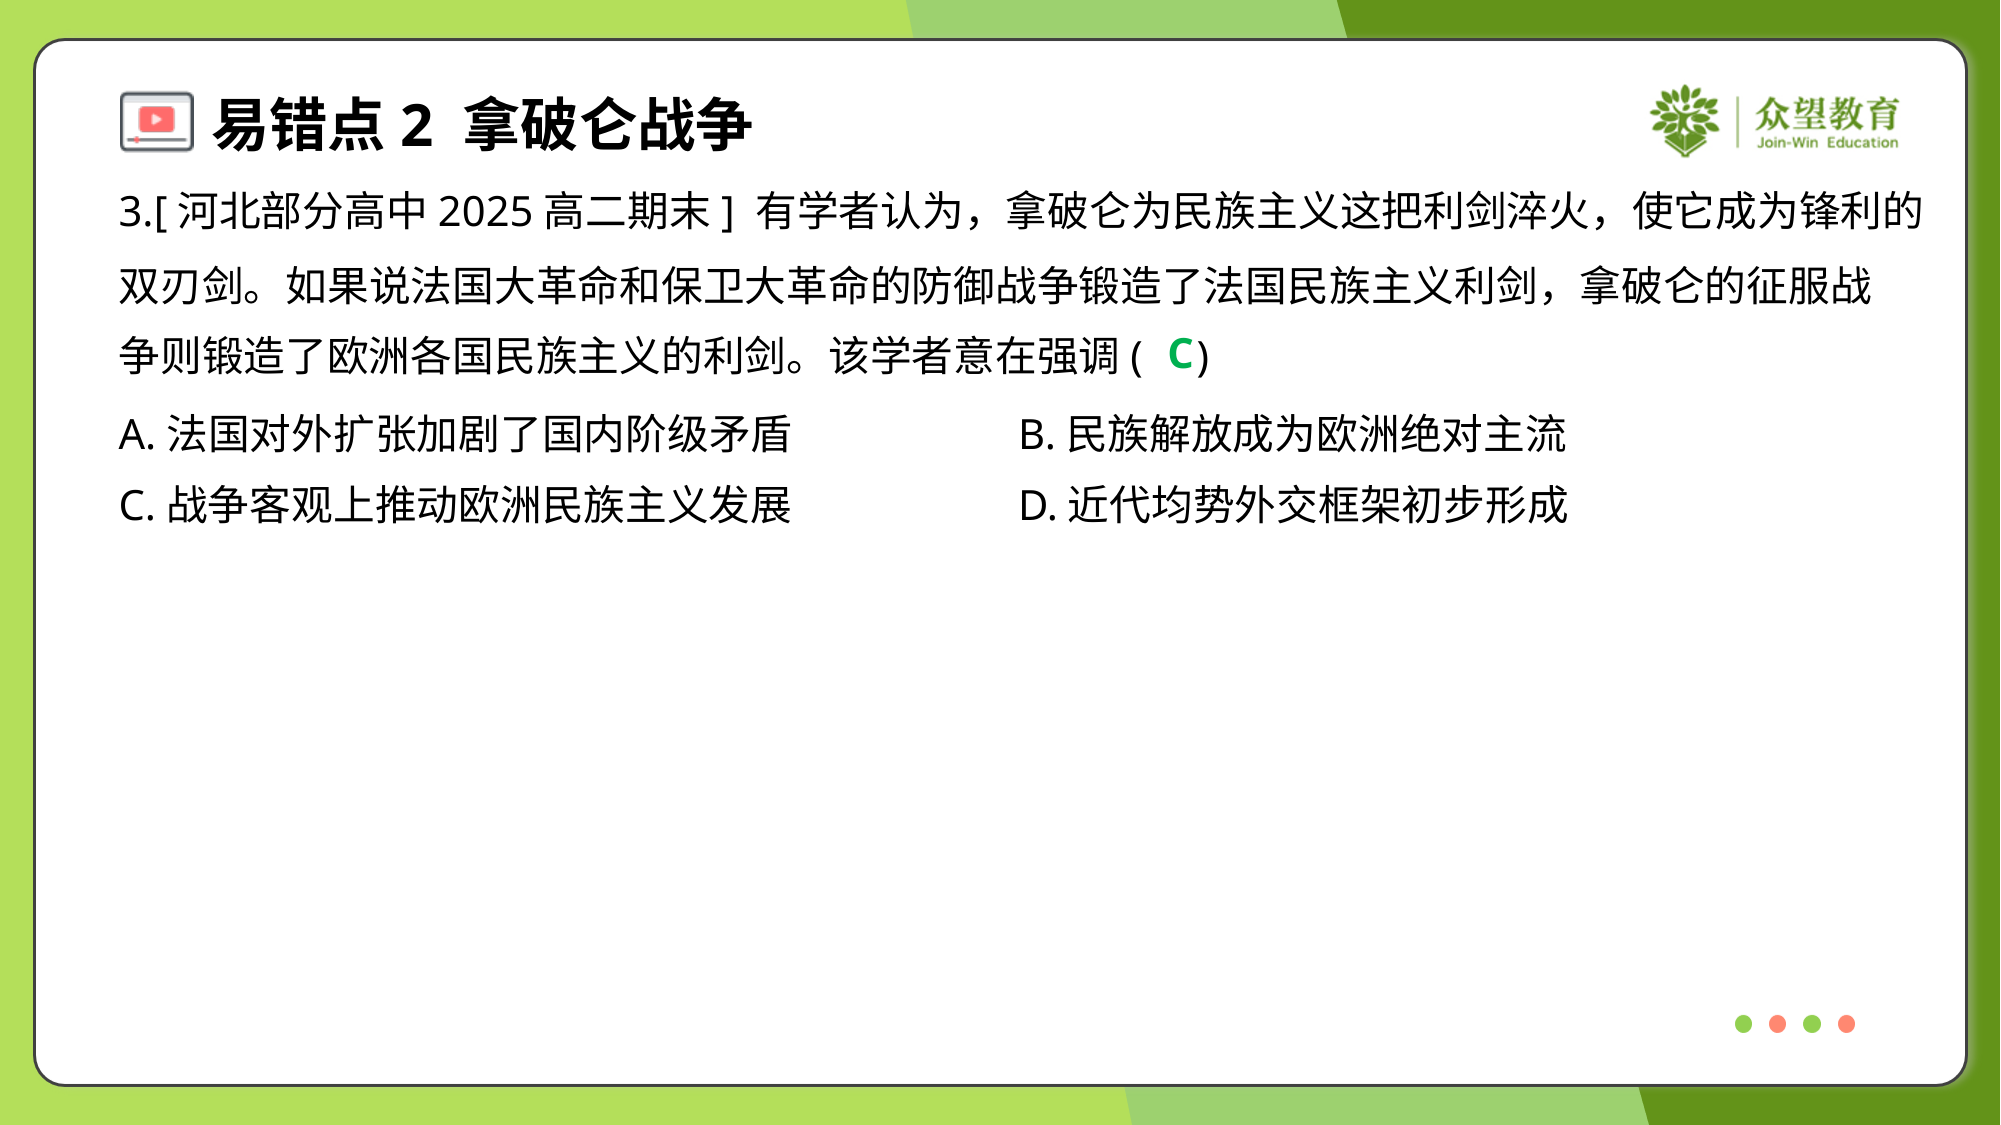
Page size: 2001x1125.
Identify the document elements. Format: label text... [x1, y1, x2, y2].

picture [0, 0, 2000, 1125]
text_box 3.[河北部分高中2025高二期末] 有学者认为，拿破仑为民族主义这把利剑淬火，使它成为锋利的 双刃剑。如果说法国大革命和保卫大革命的防御战争锻造了法国民族主义利剑，拿破仑的征服战 争则锻造了欧洲各国民族主义的利剑。该学者意在强调( ) [118, 159, 1883, 373]
text_box C [1151, 306, 1210, 371]
text_box A.法国对外扩张加剧了国内阶级矛盾 B.民族解放成为欧洲绝对主流 C.战争客观上推动欧洲民族主义发展 D.近代均势外交框架初步形成 [118, 382, 1883, 522]
